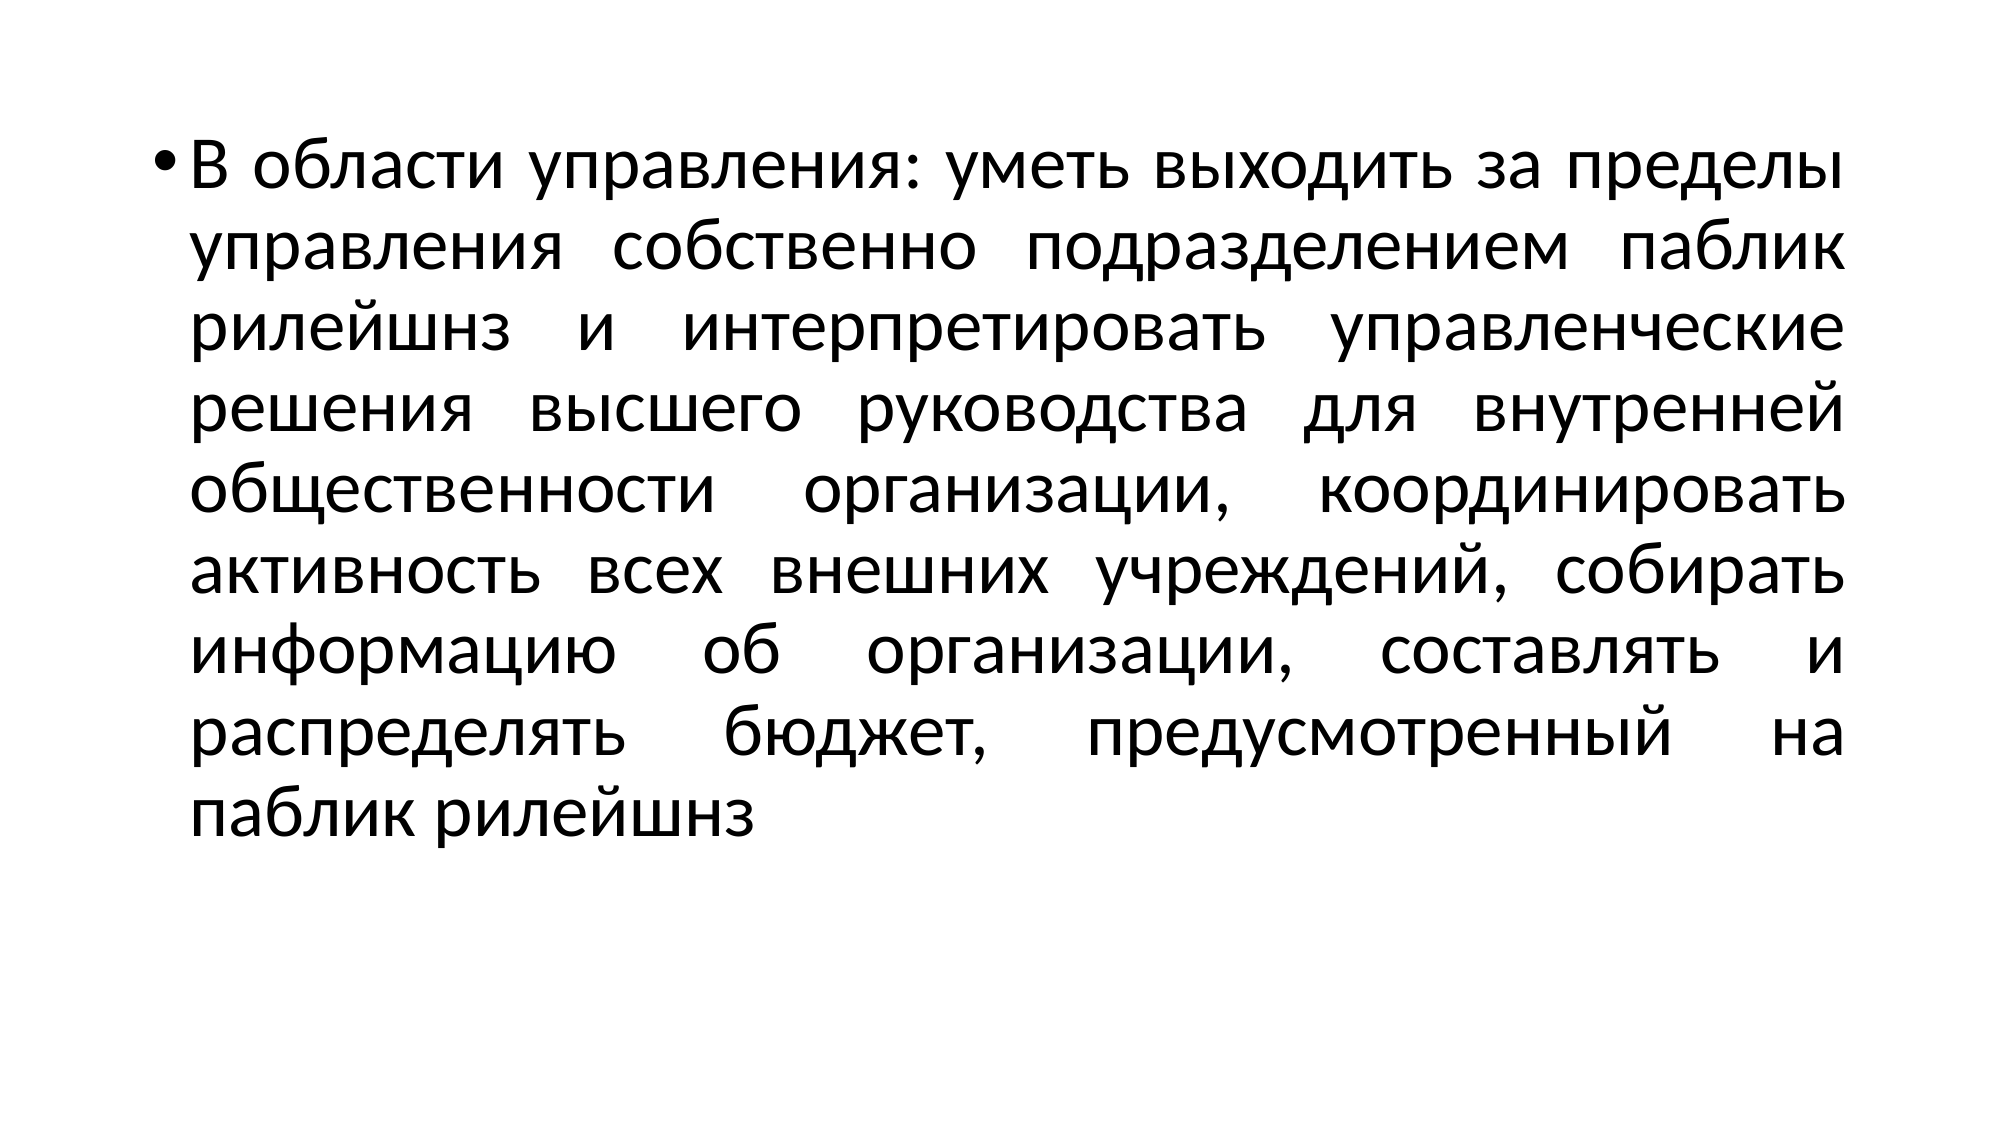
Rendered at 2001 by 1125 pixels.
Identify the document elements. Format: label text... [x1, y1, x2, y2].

list В области управления: уметь выходить за пределы управления собственно подразделением паблик рилейшнз и интерпретировать управленческие решения высшего руководства для внутренней общественности организации, координировать активность всех внешних учреждений, собирать информацию об организации, составлять и распределять бюджет, предусмотренный на паблик рилейшнз [137, 116, 1863, 1014]
